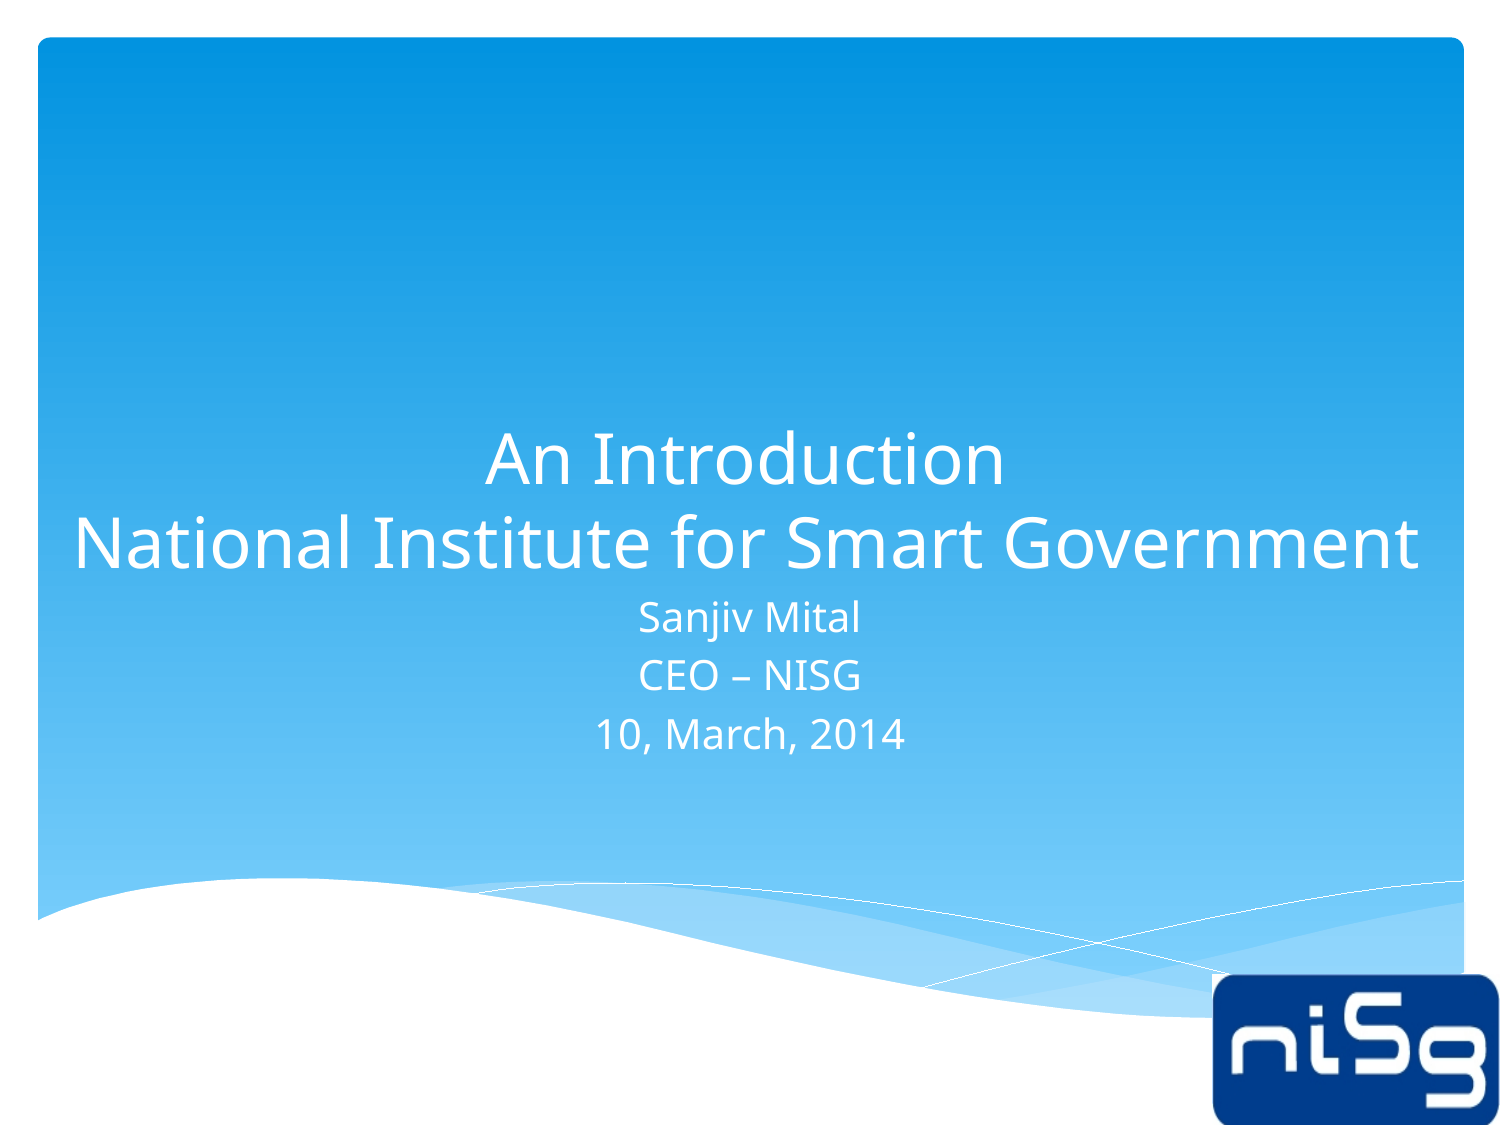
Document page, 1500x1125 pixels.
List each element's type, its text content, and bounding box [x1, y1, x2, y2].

picture [1212, 974, 1500, 1125]
title An Introduction National Institute for Smart Government [24, 349, 1488, 591]
subtitle Sanjiv Mital CEO – NISG 10, March, 2014 [225, 583, 1275, 825]
